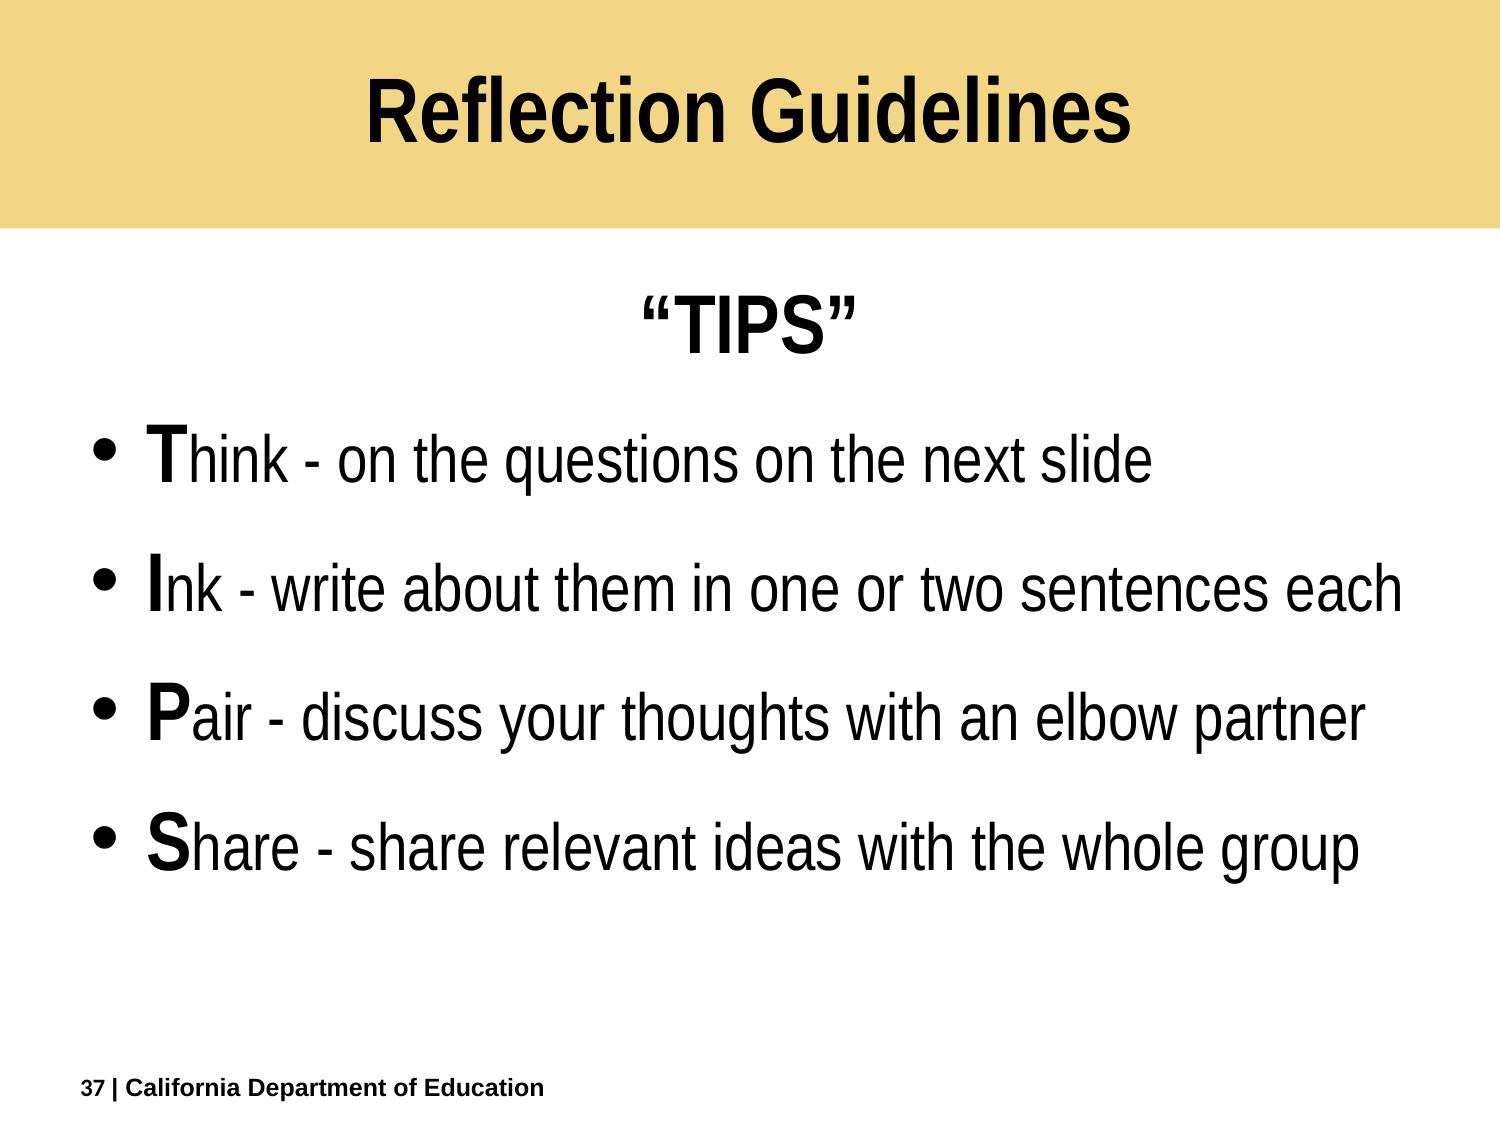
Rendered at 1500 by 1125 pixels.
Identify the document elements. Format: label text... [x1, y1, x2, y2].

slide_number 37 [55, 1064, 121, 1124]
list “TIPS” Think - on the questions on the next slide Ink - write about them in one or two sentences each Pair - discuss your thoughts with an elbow partner Share - share relevant ideas with the whole group [74, 262, 1426, 1054]
footer | California Department of Education [121, 1064, 699, 1124]
title Reflection Guidelines [74, 11, 1426, 200]
